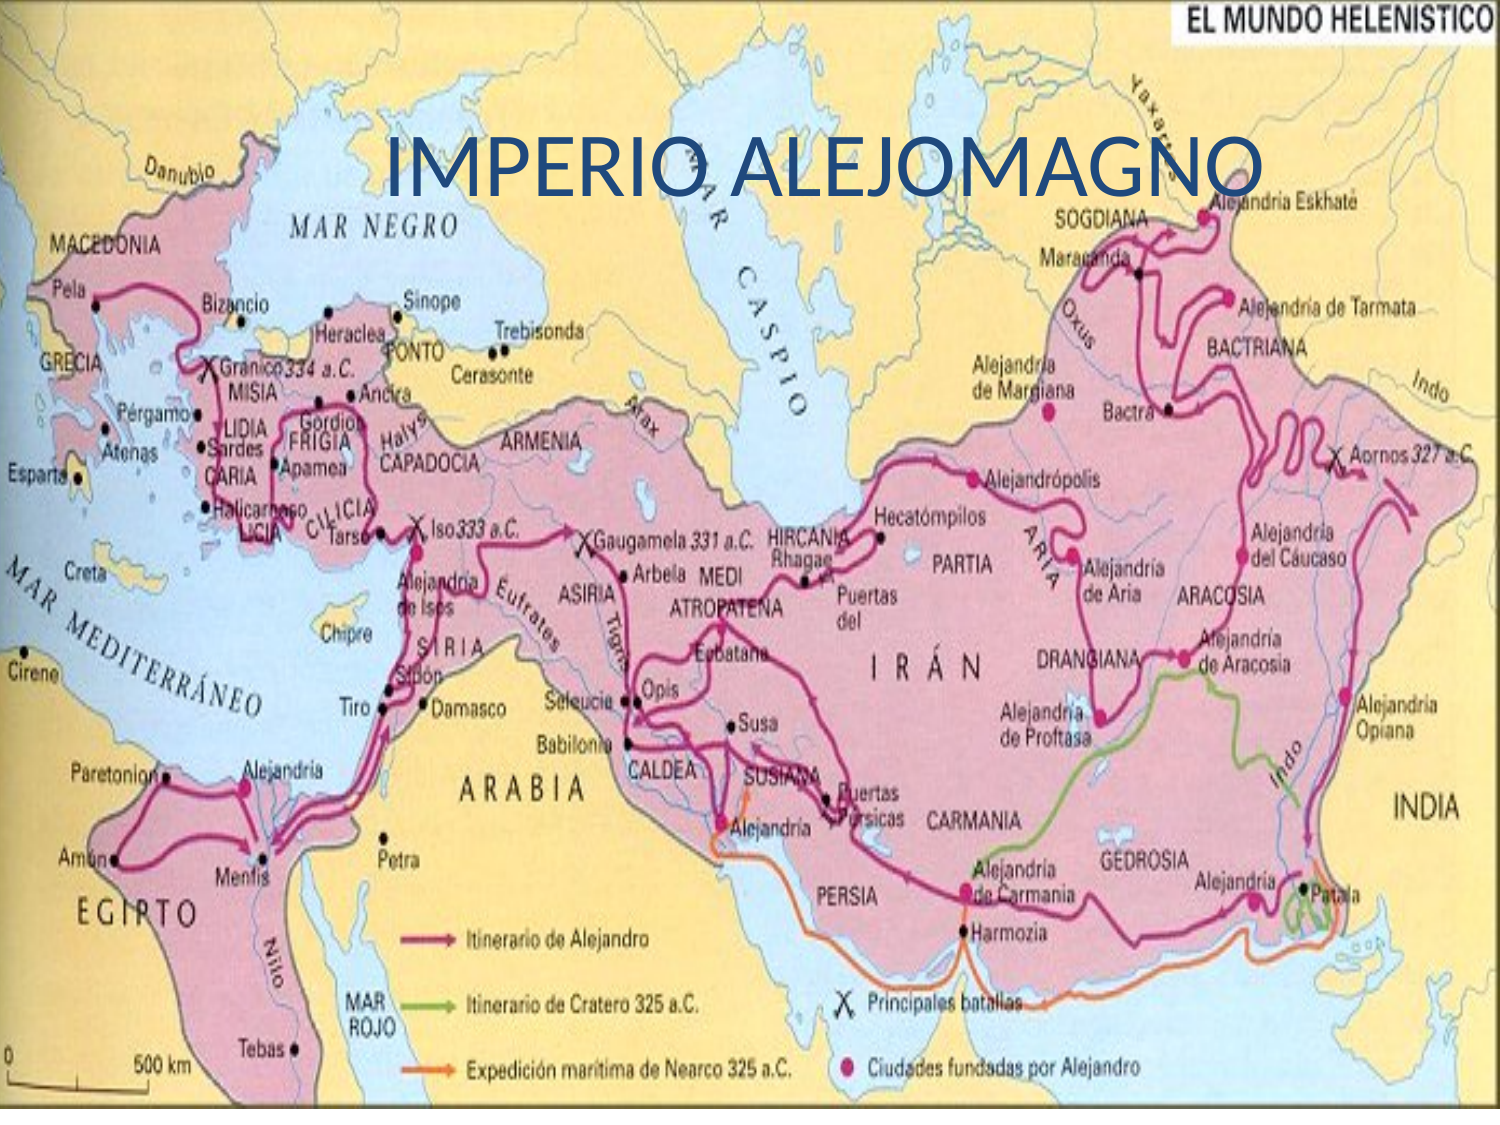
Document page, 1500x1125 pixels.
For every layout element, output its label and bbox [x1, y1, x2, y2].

list [0, 0, 1500, 1109]
